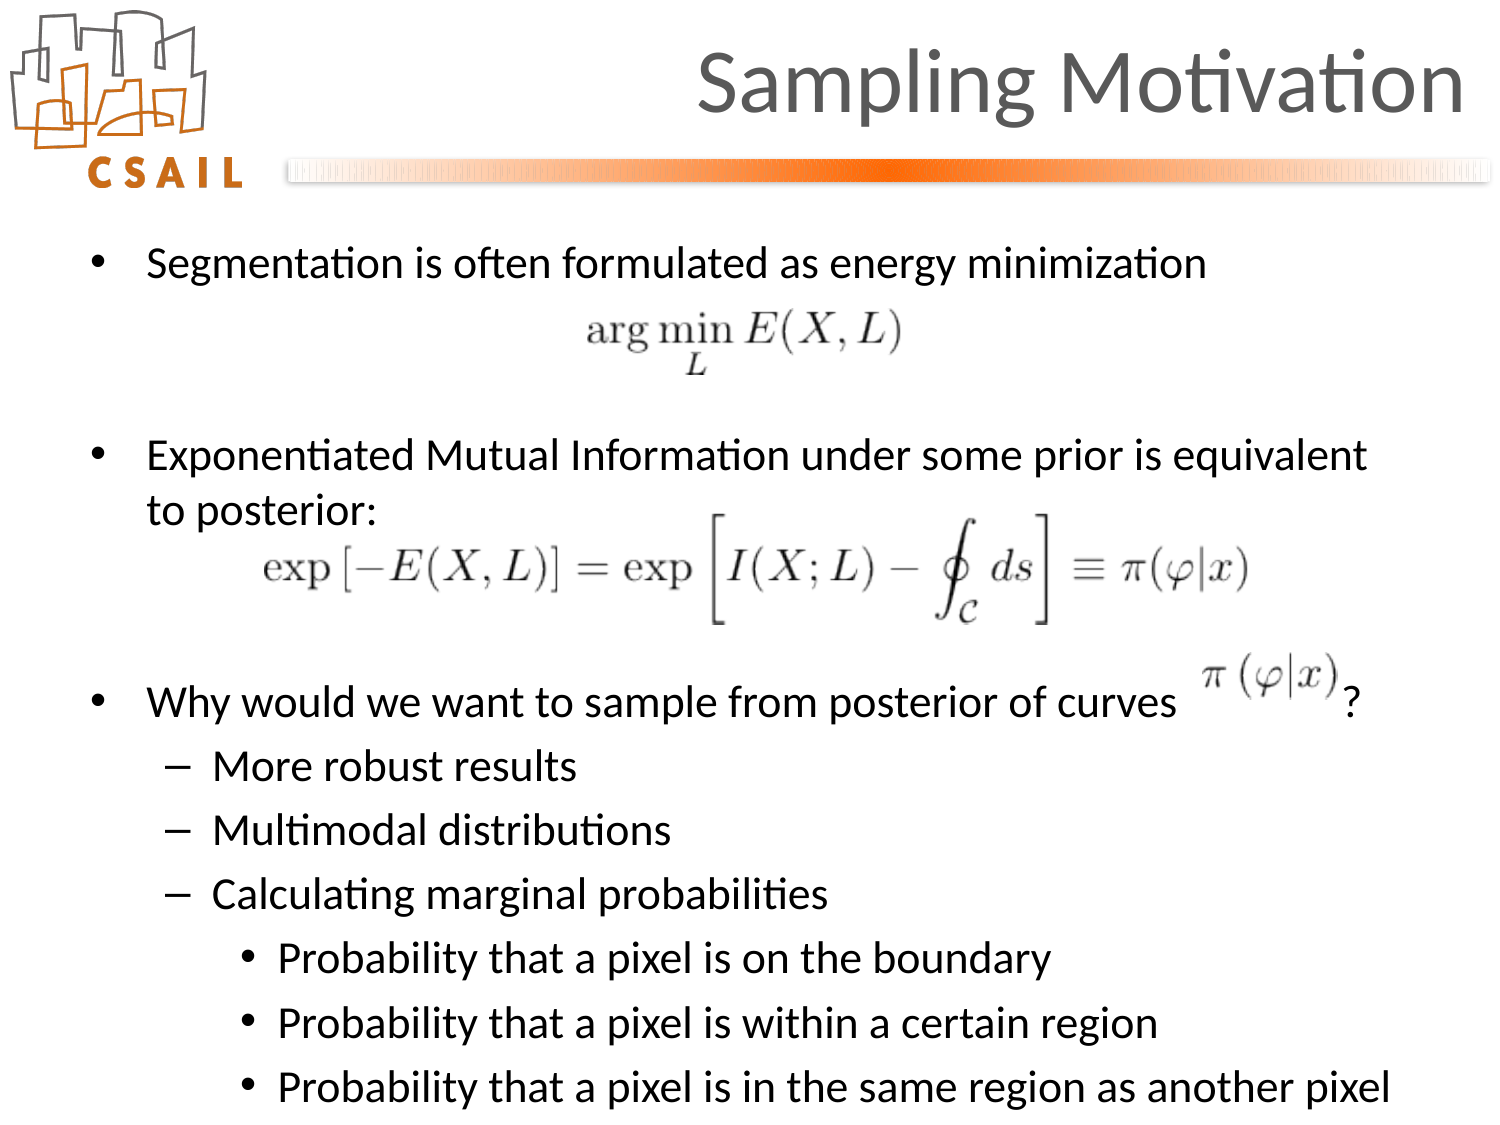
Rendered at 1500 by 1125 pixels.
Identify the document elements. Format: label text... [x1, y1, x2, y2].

picture [1201, 651, 1338, 701]
list Segmentation is often formulated as energy minimization Exponentiated Mutual Information under some prior is equivalent to posterior: Why would we want to sample from posterior of curves ? More robust results Multimodal distributions Calculating marginal probabilities Probability that a pixel is on the boundary Probability that a pixel is within a certain region Probability that a pixel is in the same region as another pixel [75, 225, 1425, 1125]
picture [264, 512, 1251, 626]
title Sampling Motivation [208, 4, 1483, 147]
picture [587, 308, 903, 376]
picture [10, 10, 242, 188]
